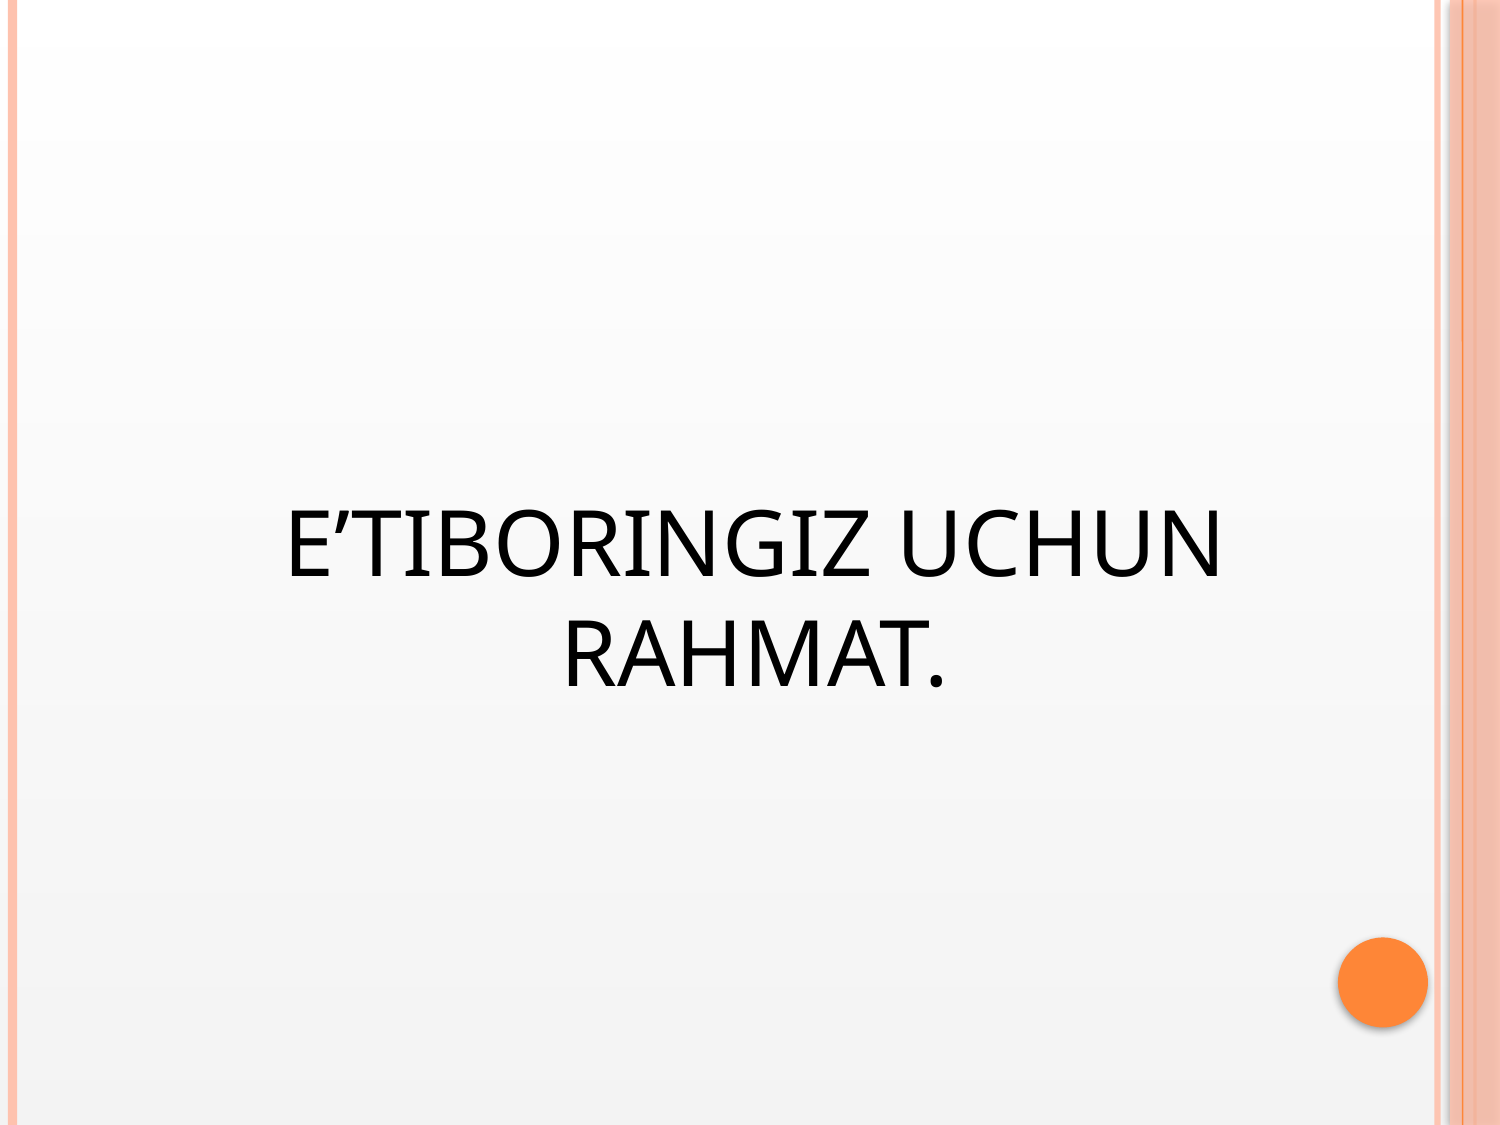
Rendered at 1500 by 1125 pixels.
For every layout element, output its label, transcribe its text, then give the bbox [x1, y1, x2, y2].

list E’TIBORINGIZ UCHUN RAHMAT. [75, 42, 1436, 1062]
